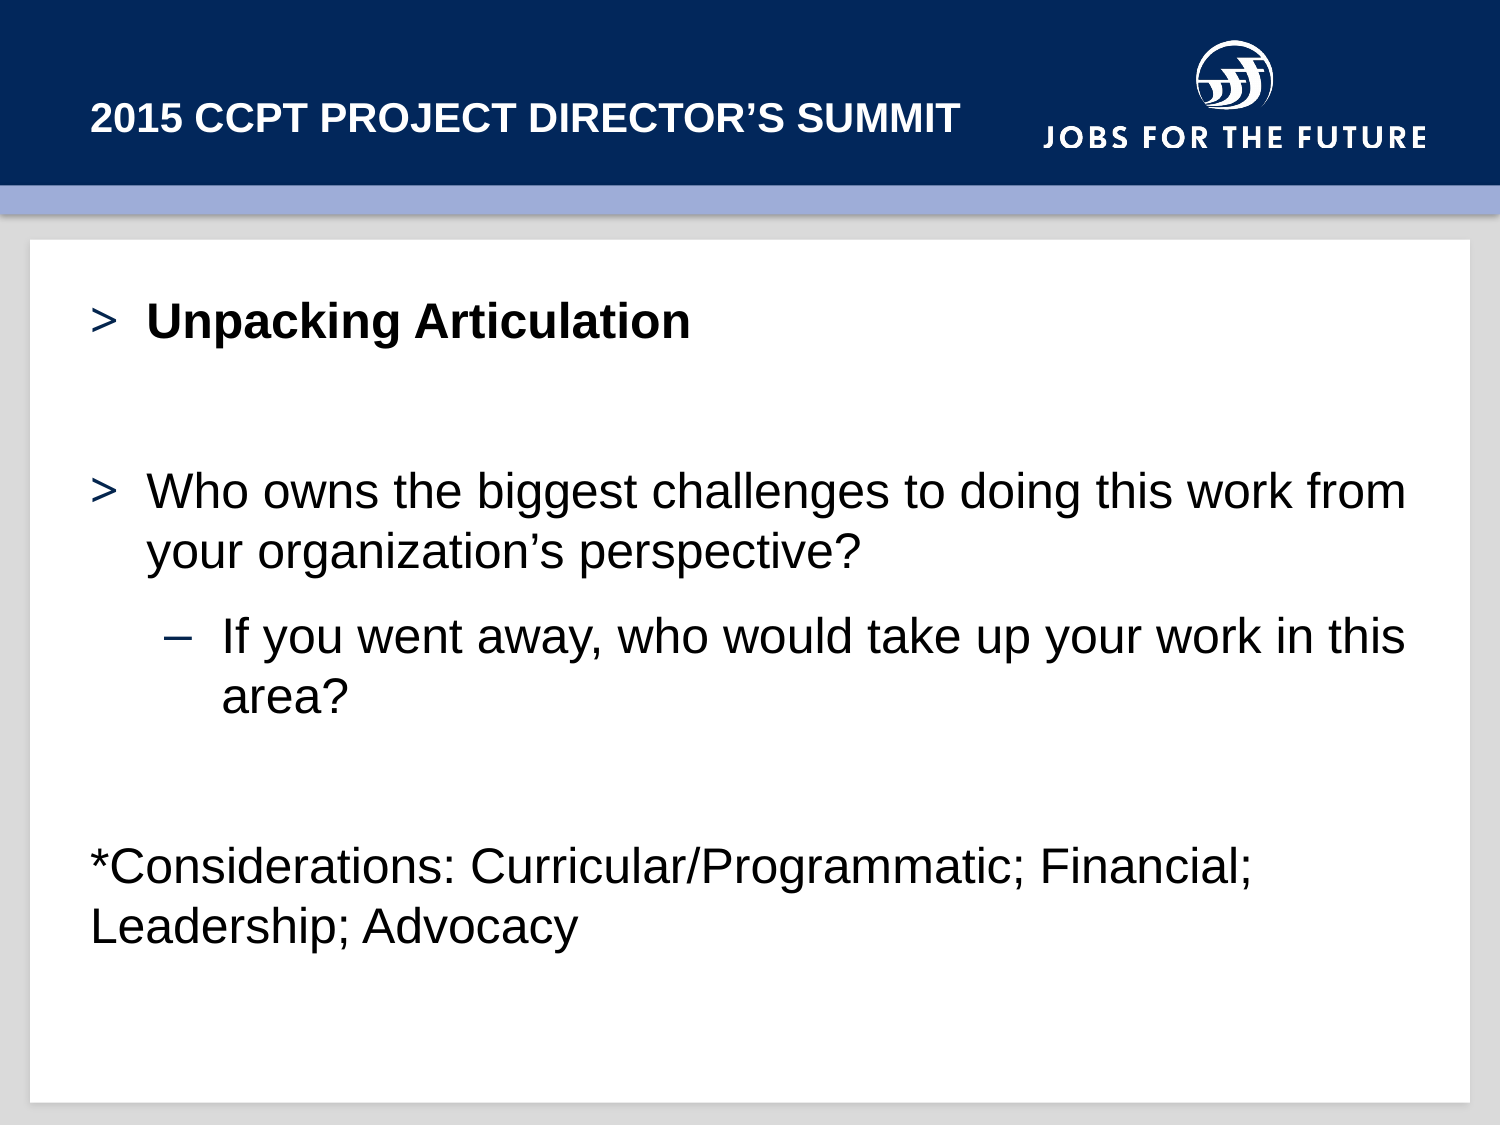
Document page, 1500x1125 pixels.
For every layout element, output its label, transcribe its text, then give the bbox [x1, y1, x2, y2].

title 2015 CCPT PROJECT DIRECTOR’s SUMMIT [75, 45, 1013, 188]
list Unpacking Articulation Who owns the biggest challenges to doing this work from your organization’s perspective? If you went away, who would take up your work in this area? *Considerations: Curricular/Programmatic; Financial; Leadership; Advocacy [75, 281, 1425, 1041]
